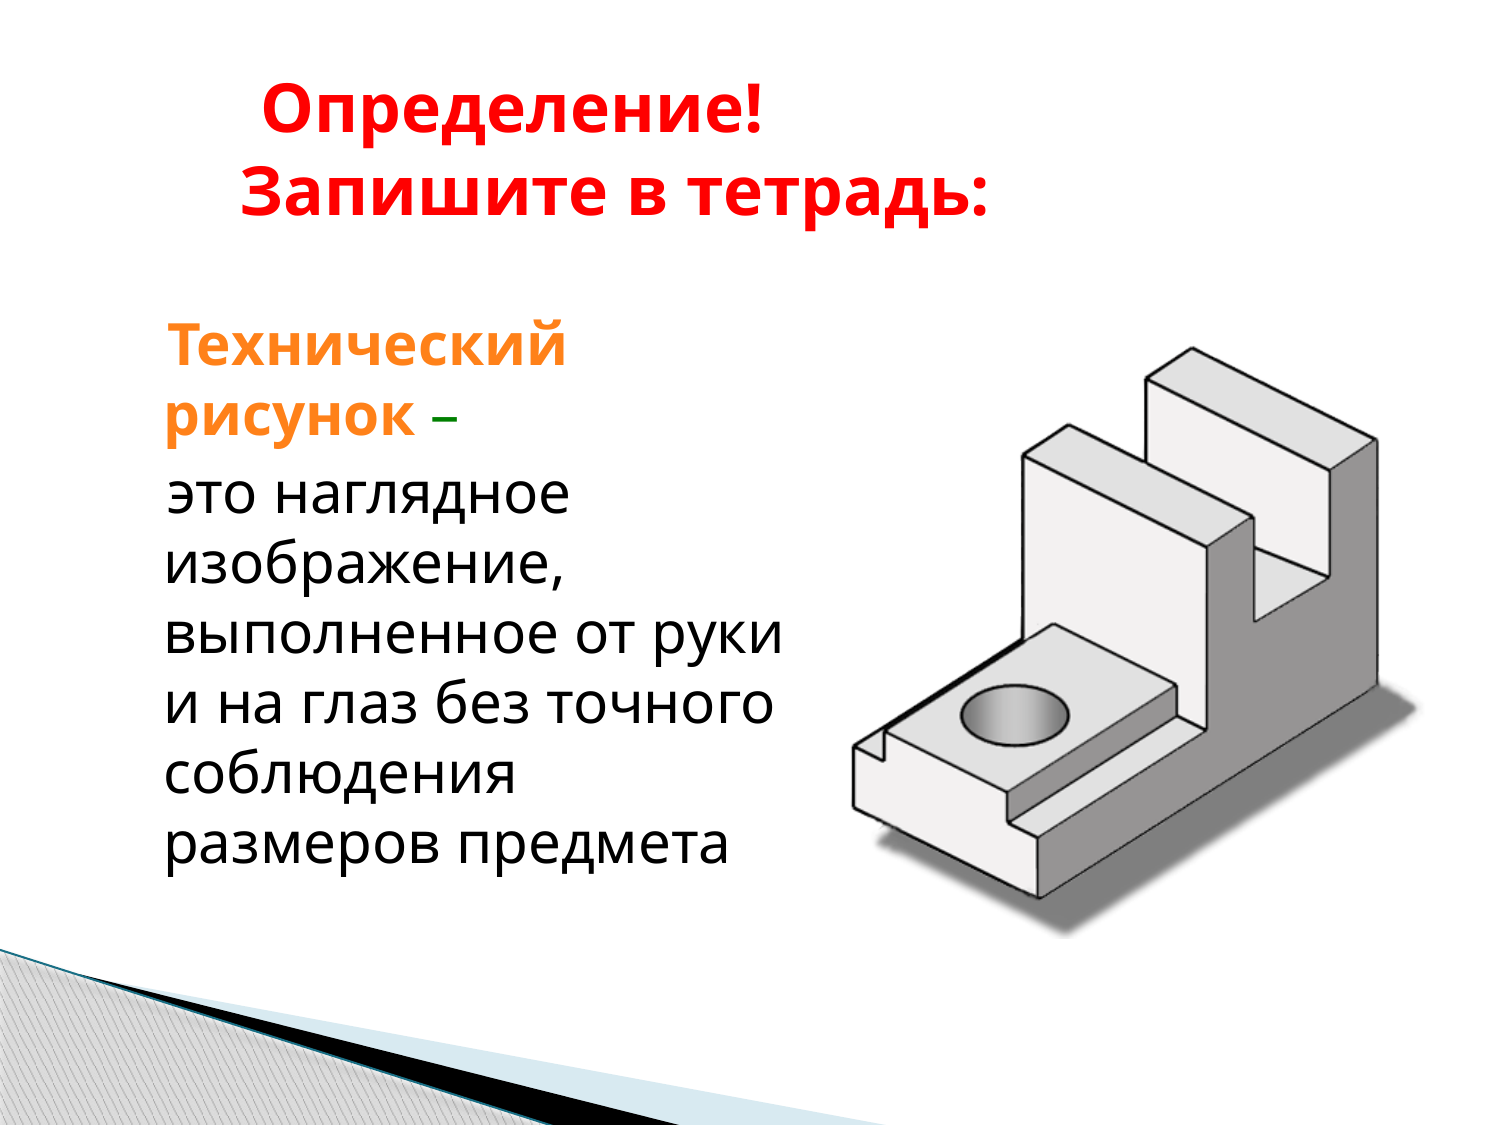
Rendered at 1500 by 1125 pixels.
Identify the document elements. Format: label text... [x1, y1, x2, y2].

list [836, 335, 1425, 940]
title Определение! Запишите в тетрадь: [224, 49, 1425, 237]
list Технический рисунок – это наглядное изображение, выполненное от руки и на глаз без точного соблюдения размеров предмета [88, 299, 812, 975]
